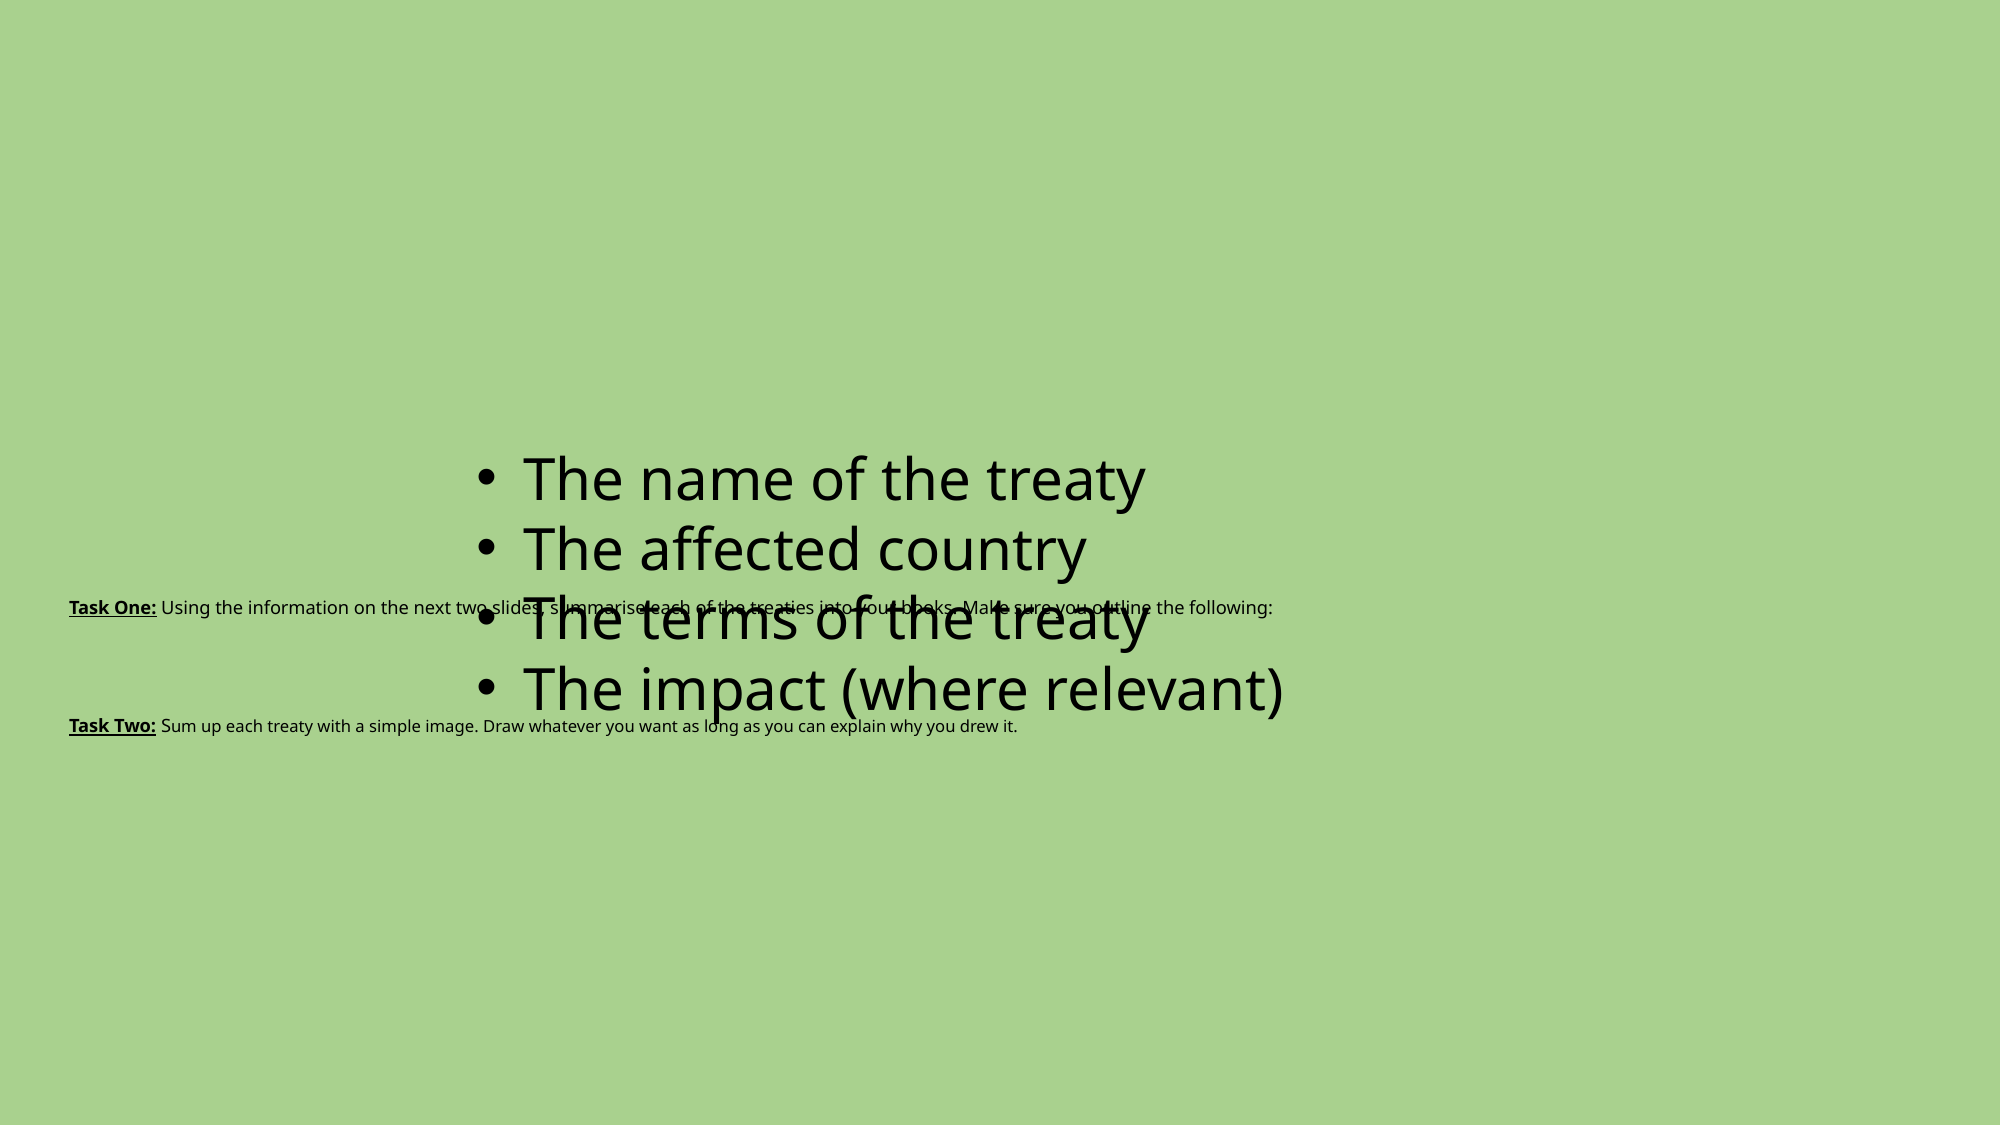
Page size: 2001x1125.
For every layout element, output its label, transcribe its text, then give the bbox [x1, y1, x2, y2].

title Task One: Using the information on the next two slides, summarise each of the treaties into your books. Make sure you outline the following: Task Two: Sum up each treaty with a simple image. Draw whatever you want as long as you can explain why you drew it. [54, 589, 1869, 808]
text_box The name of the treaty The affected country The terms of the treaty The impact (where relevant) [461, 434, 1462, 730]
